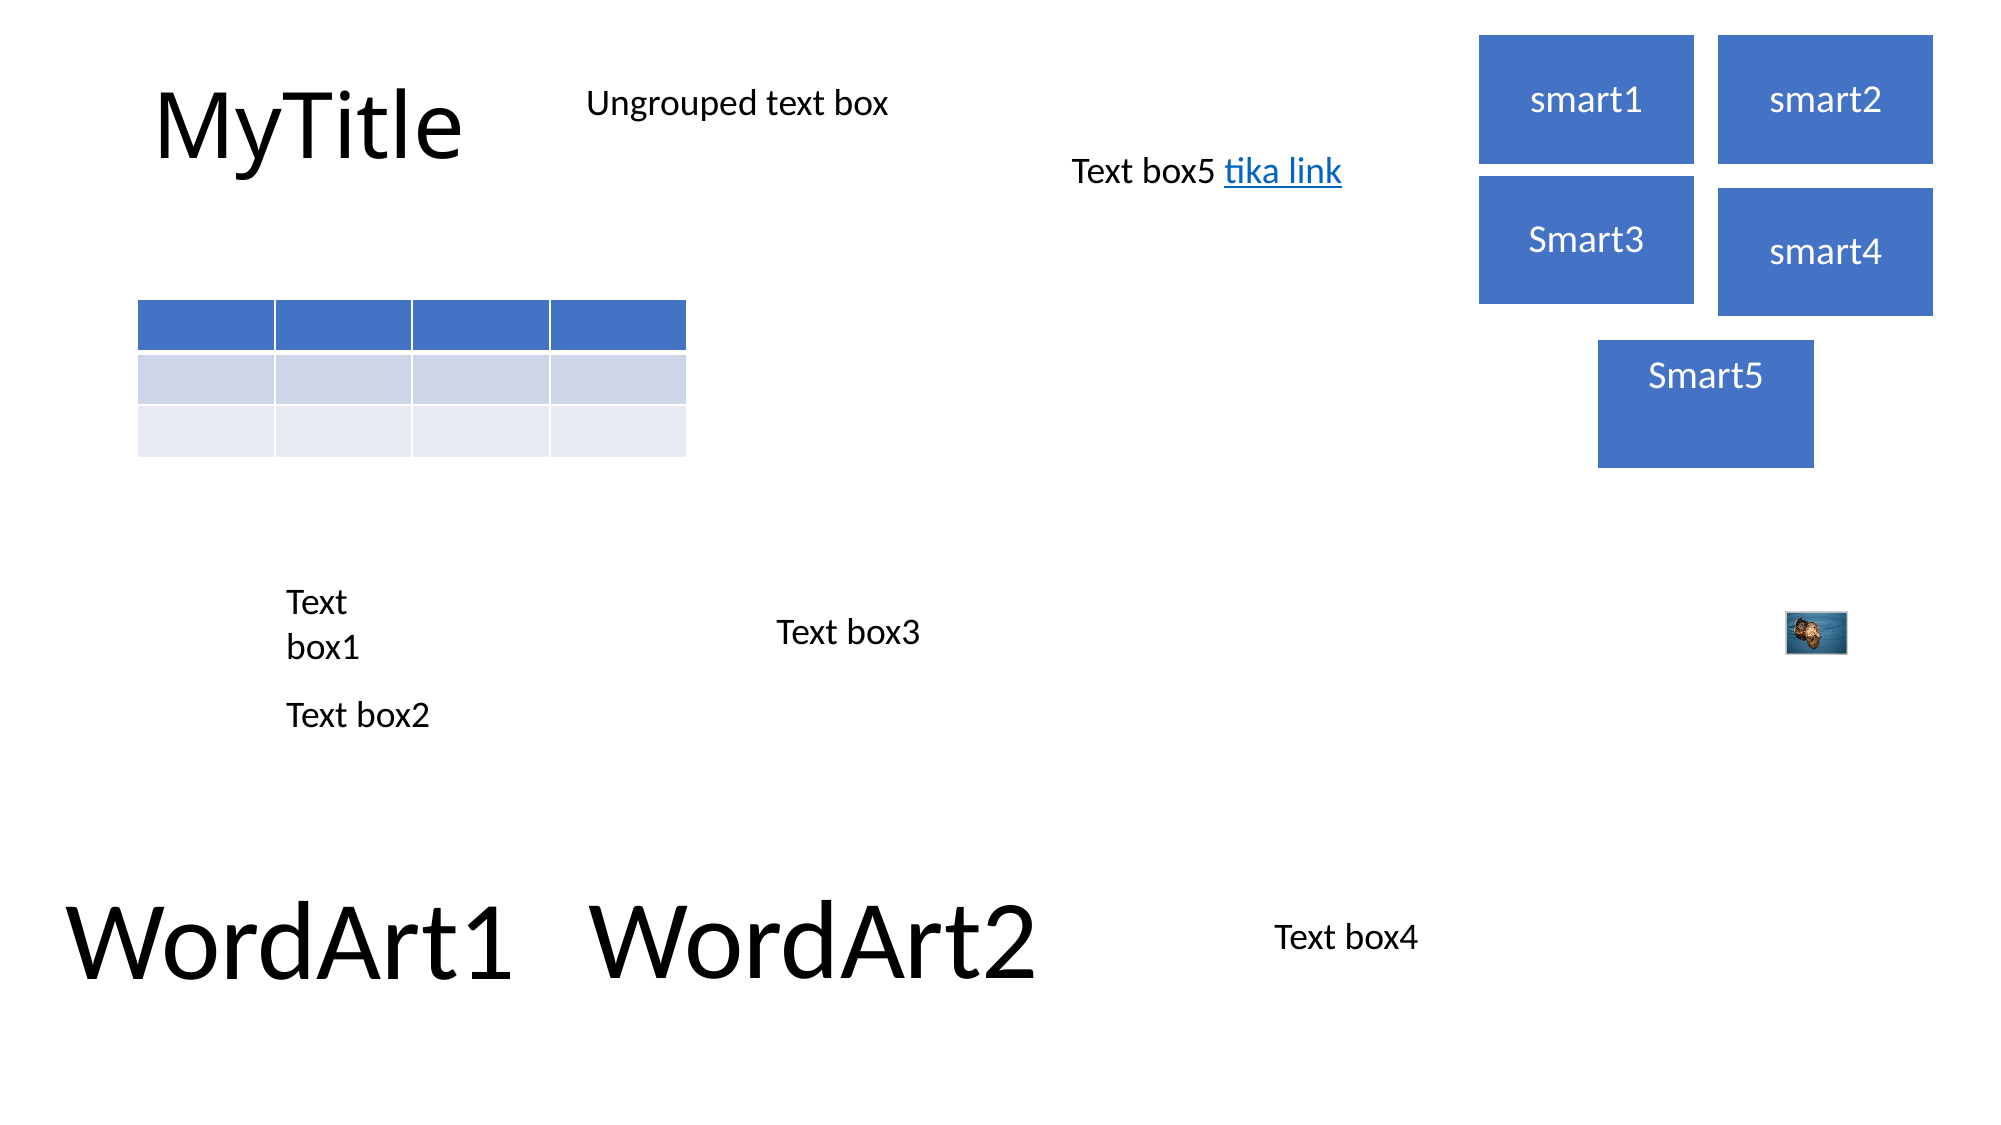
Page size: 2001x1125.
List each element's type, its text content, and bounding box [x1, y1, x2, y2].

table_cell [413, 406, 549, 457]
table_cell [413, 355, 549, 404]
table_header [551, 300, 686, 350]
table_header [138, 300, 274, 350]
table_cell [138, 406, 274, 457]
table_header [276, 300, 411, 350]
table_cell [551, 355, 686, 404]
table_cell [276, 355, 411, 404]
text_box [271, 569, 1097, 789]
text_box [1056, 7, 1935, 496]
table_header [413, 300, 549, 350]
text_box Ungrouped text box [571, 70, 945, 131]
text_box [1259, 611, 1848, 966]
title MyTitle [137, 59, 930, 199]
table_cell [551, 406, 686, 457]
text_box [48, 858, 1057, 1011]
table_cell [276, 406, 411, 457]
table_cell [138, 355, 274, 404]
